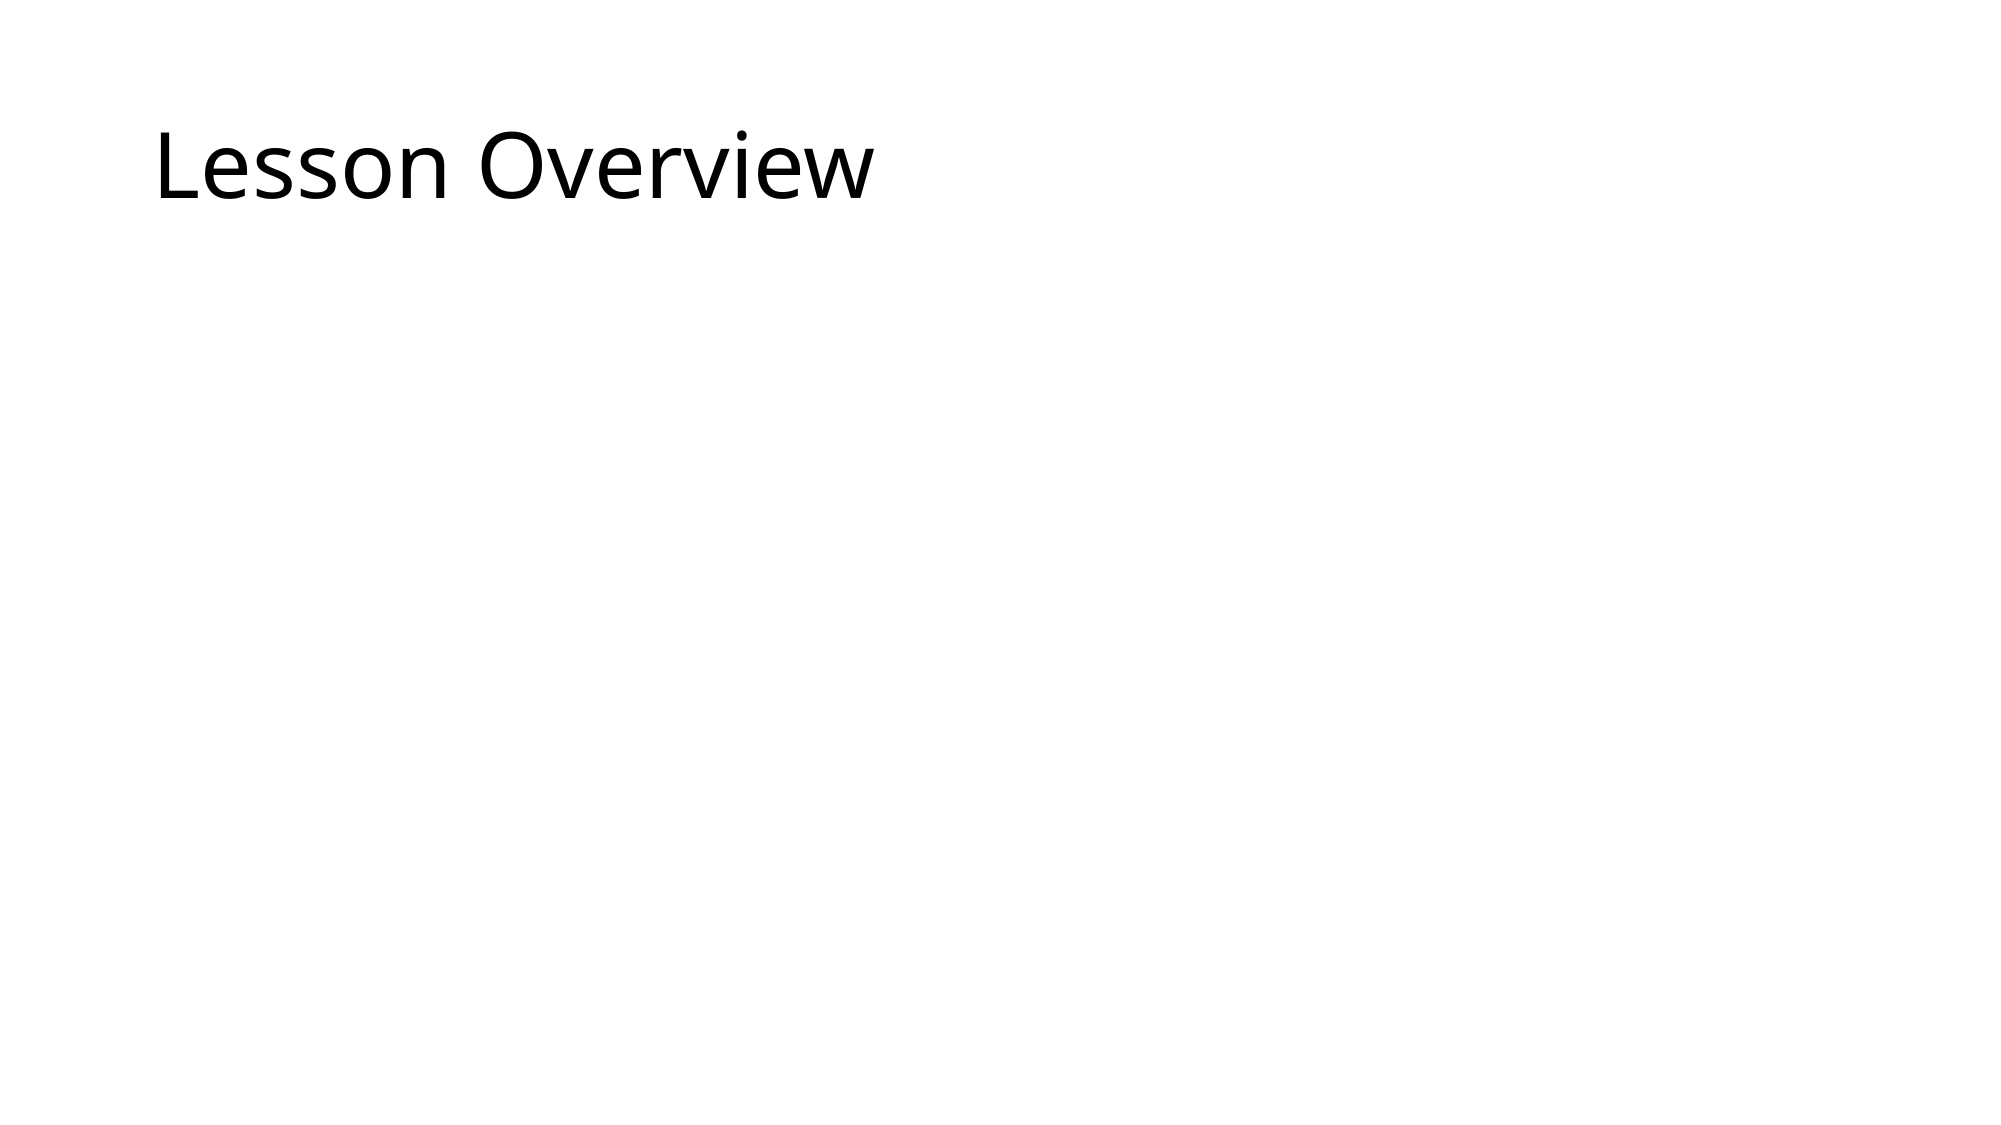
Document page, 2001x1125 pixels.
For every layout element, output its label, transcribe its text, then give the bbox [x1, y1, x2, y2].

title Lesson Overview [137, 59, 1863, 278]
